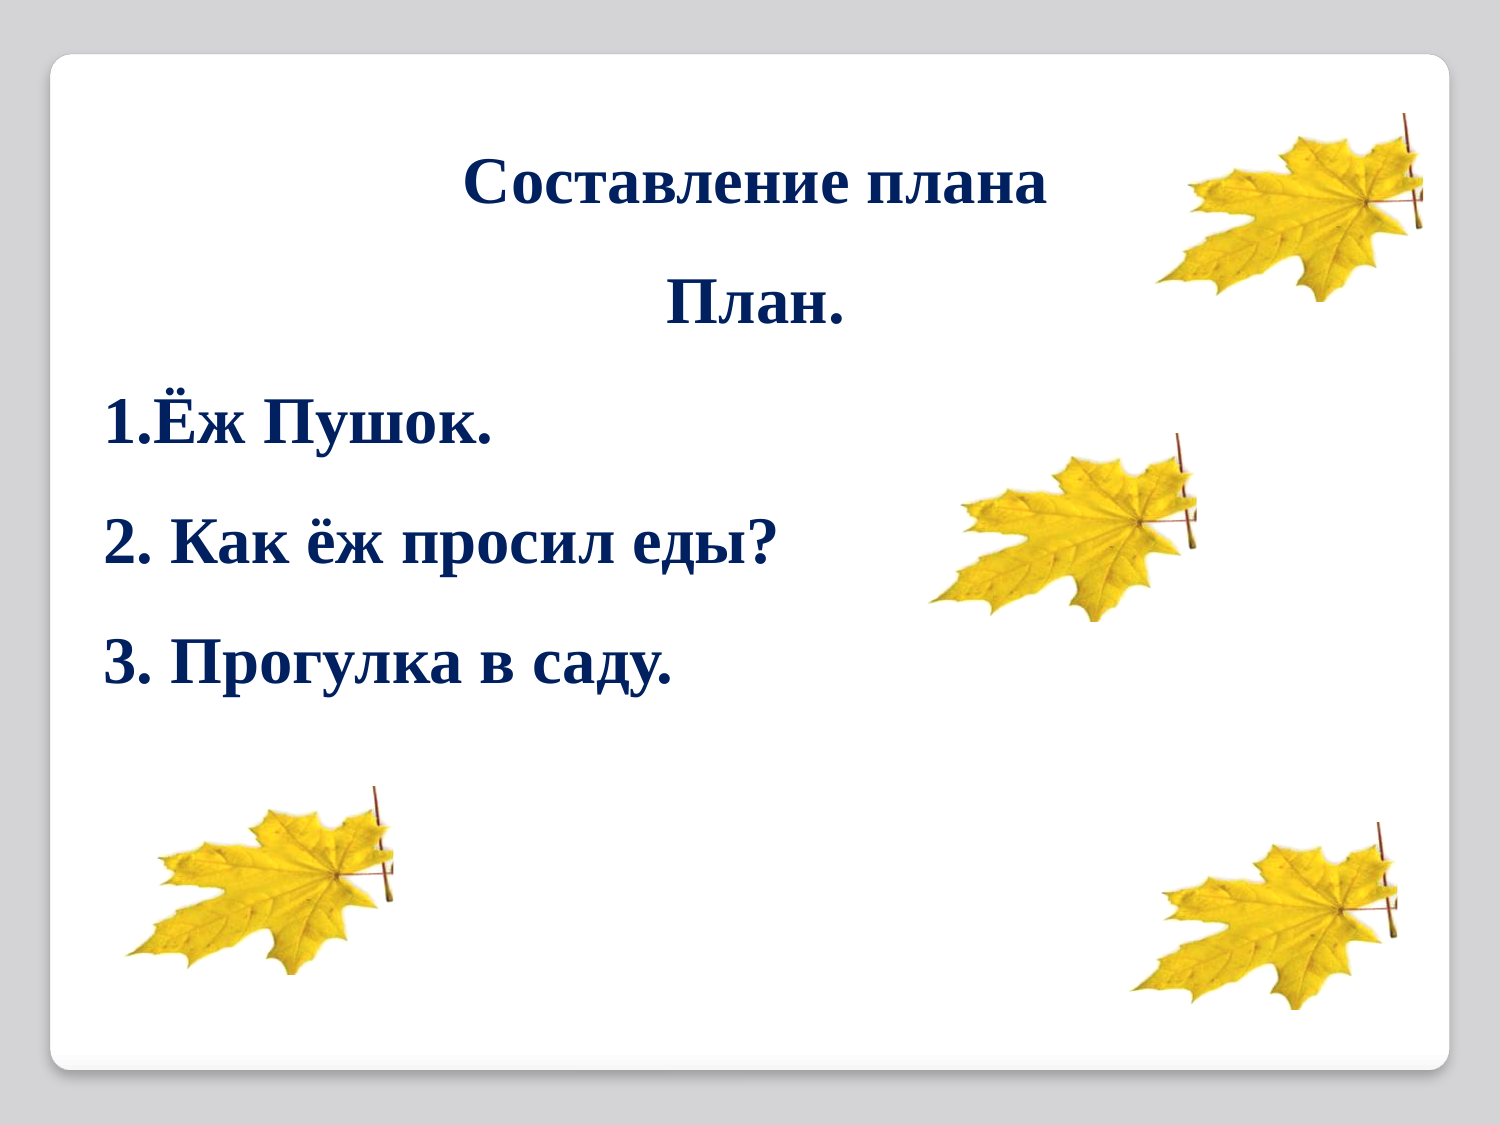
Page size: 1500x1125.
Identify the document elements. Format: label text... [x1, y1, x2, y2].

picture [926, 433, 1197, 622]
picture [1153, 113, 1424, 302]
picture [123, 786, 394, 975]
text_box Составление плана План. 1.Ёж Пушок. 2. Как ёж просил еды? 3. Прогулка в саду. [88, 90, 1424, 705]
picture [1127, 822, 1398, 1011]
